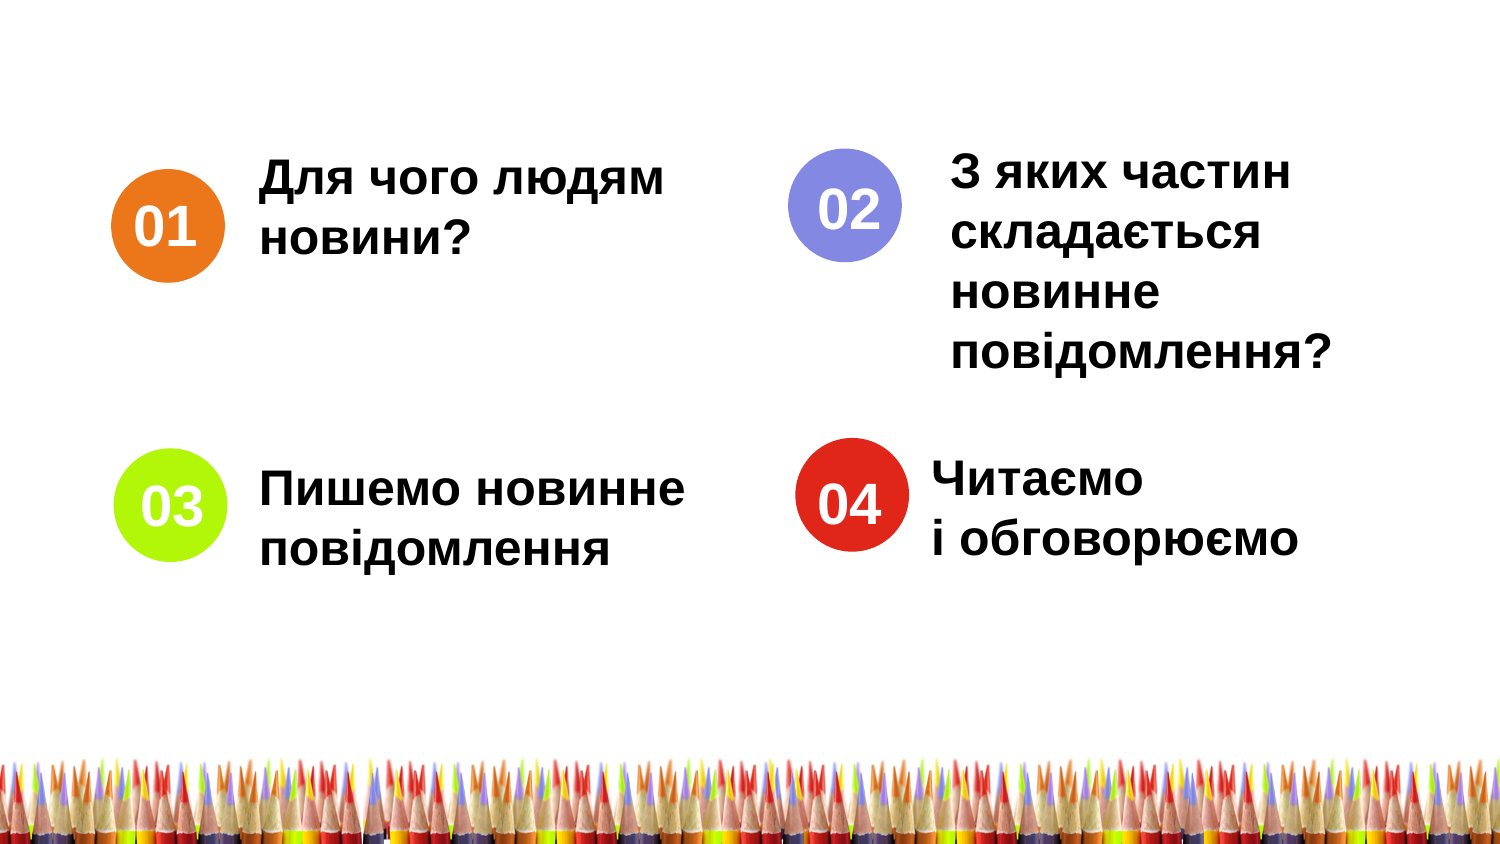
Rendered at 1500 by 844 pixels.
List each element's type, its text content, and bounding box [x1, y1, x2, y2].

text_box [109, 194, 227, 285]
text_box Пишемо новинне повідомлення [243, 448, 774, 583]
text_box [123, 166, 213, 187]
text_box 03 [125, 468, 225, 539]
picture [0, 756, 1500, 844]
text_box [793, 435, 912, 527]
text_box [111, 446, 219, 565]
text_box 02 [802, 171, 902, 242]
text_box З яких частин складається новинне повідомлення? [935, 131, 1447, 387]
text_box Читаємо і обговорюємо [916, 437, 1447, 573]
text_box Для чого людям новини? [243, 137, 774, 272]
text_box [785, 146, 893, 265]
text_box 01 [118, 187, 218, 258]
text_box [225, 482, 230, 528]
text_box 04 [802, 465, 902, 536]
text_box [810, 536, 895, 554]
